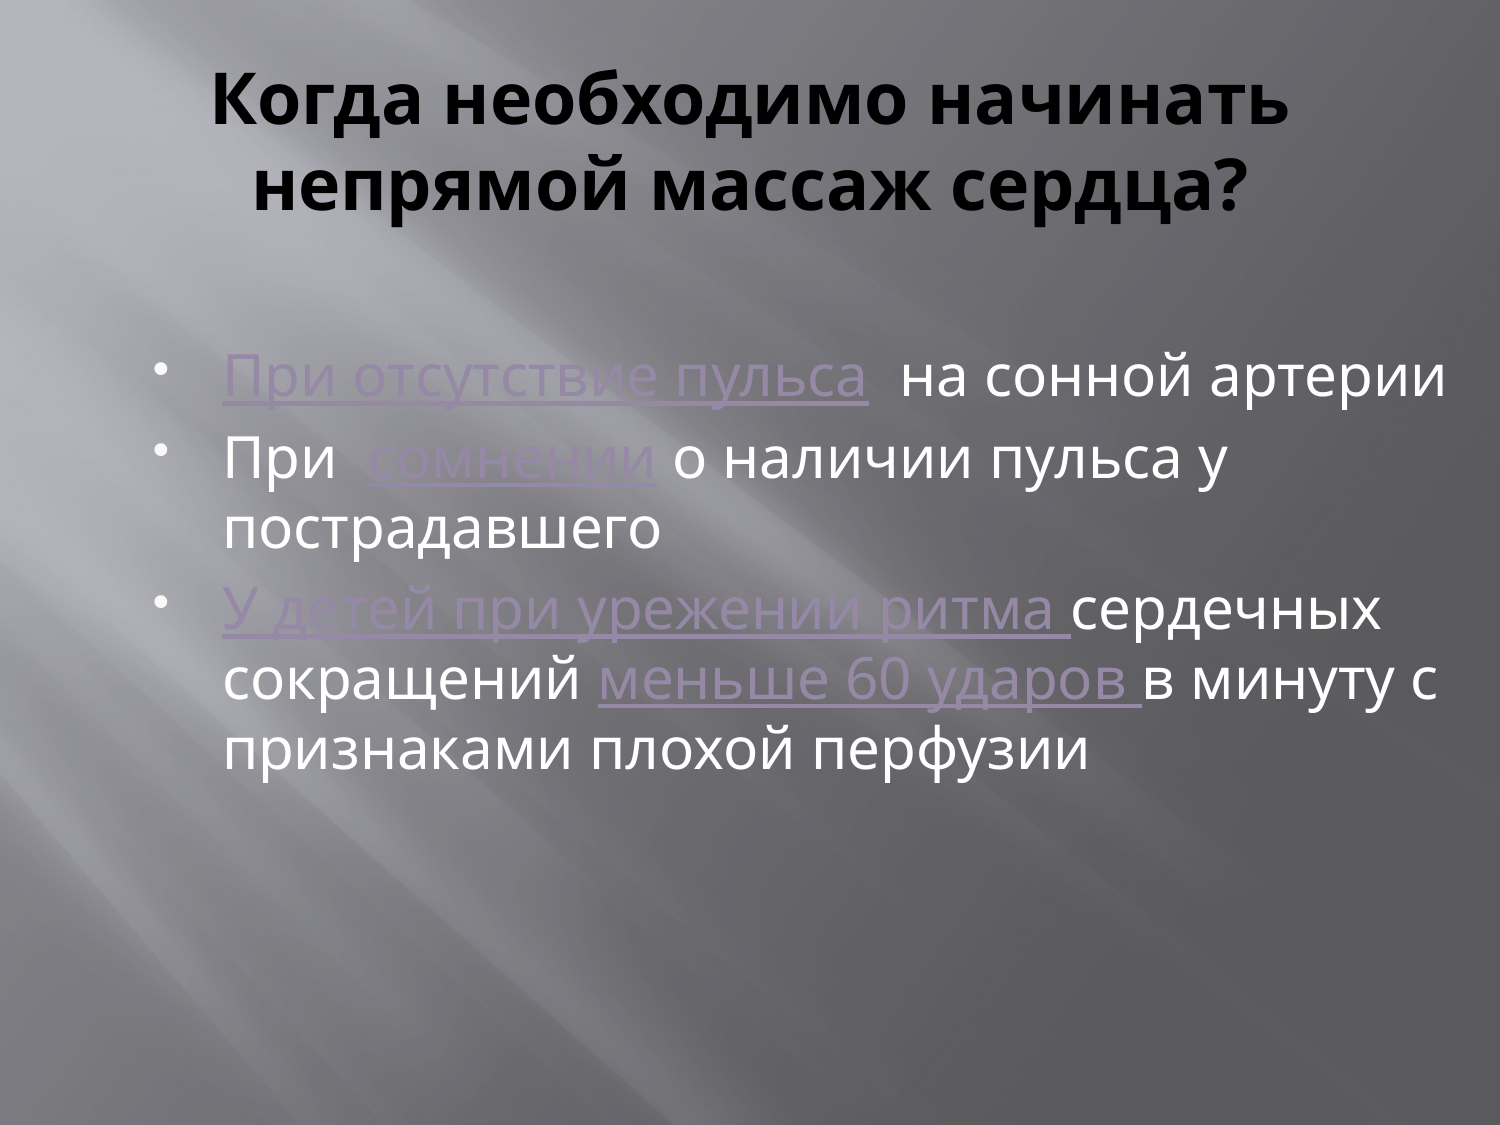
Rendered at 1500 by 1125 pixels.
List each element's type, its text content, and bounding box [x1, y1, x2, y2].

title Когда необходимо начинать непрямой массаж сердца? [75, 45, 1425, 233]
list При отсутствие пульса на сонной артерии При сомнении о наличии пульса у пострадавшего У детей при урежении ритма сердечных сокращений меньше 60 ударов в минуту с признаками плохой перфузии [117, 331, 1469, 1006]
